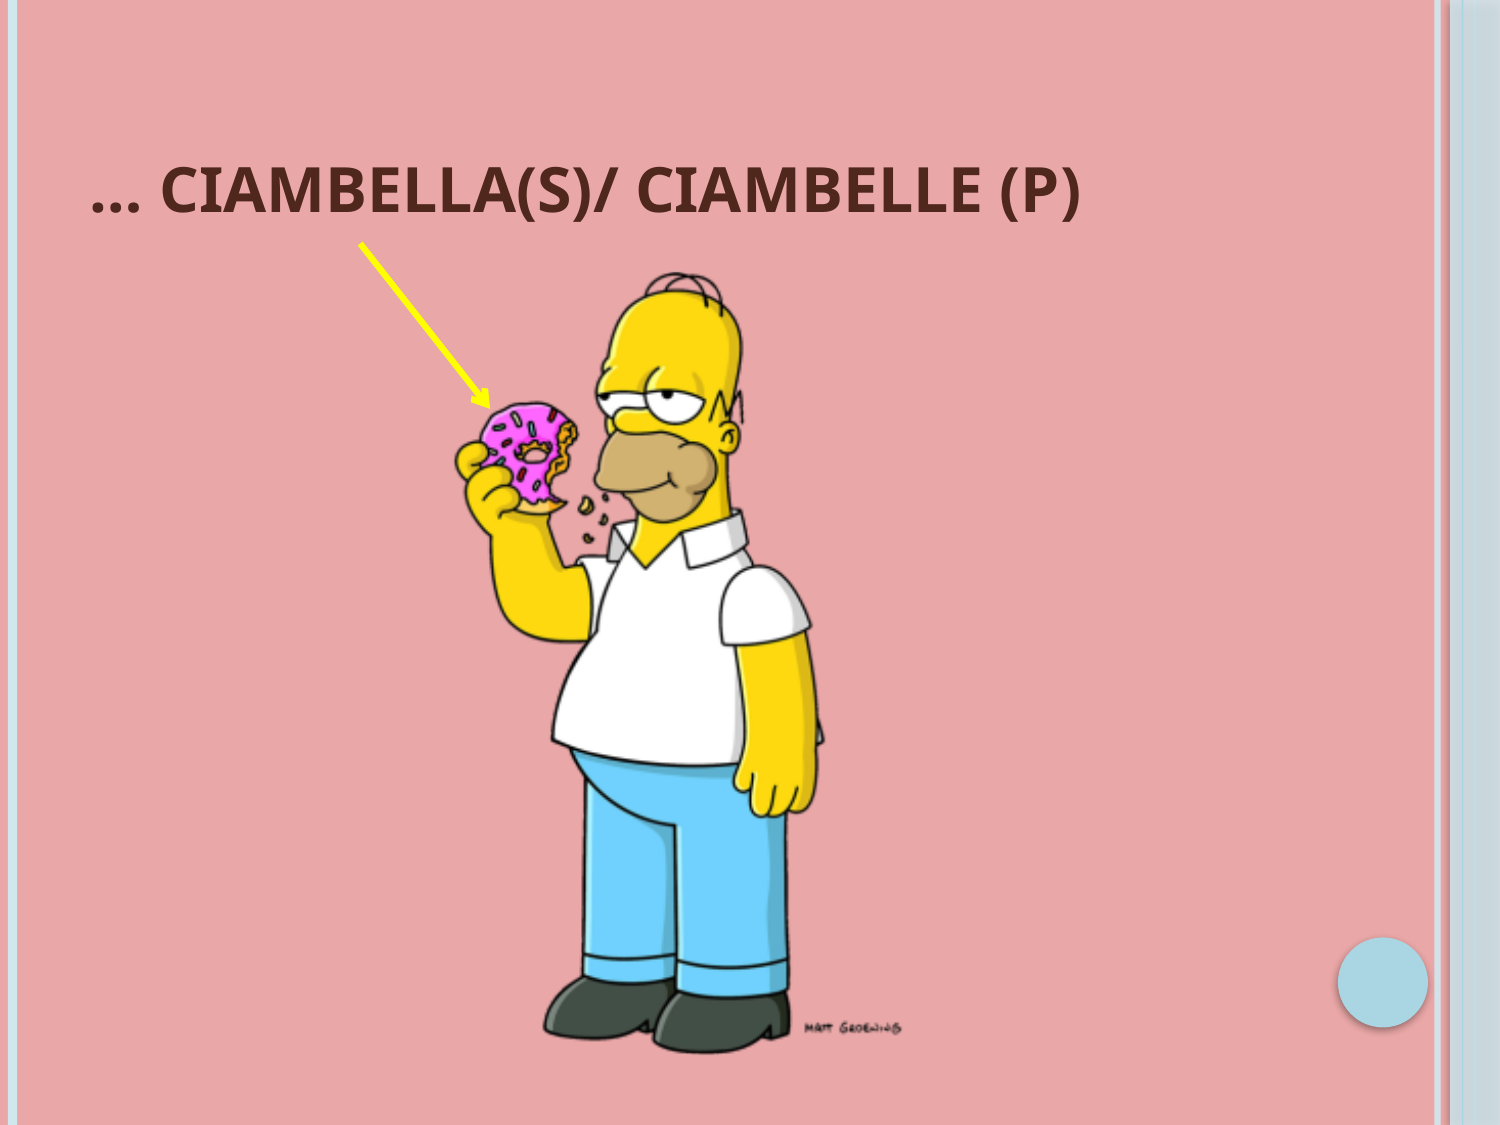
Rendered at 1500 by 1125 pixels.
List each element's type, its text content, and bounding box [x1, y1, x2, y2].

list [442, 261, 933, 1063]
title … ciambella(s)/ ciambelle (p) [75, 45, 1300, 233]
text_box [341, 260, 509, 392]
